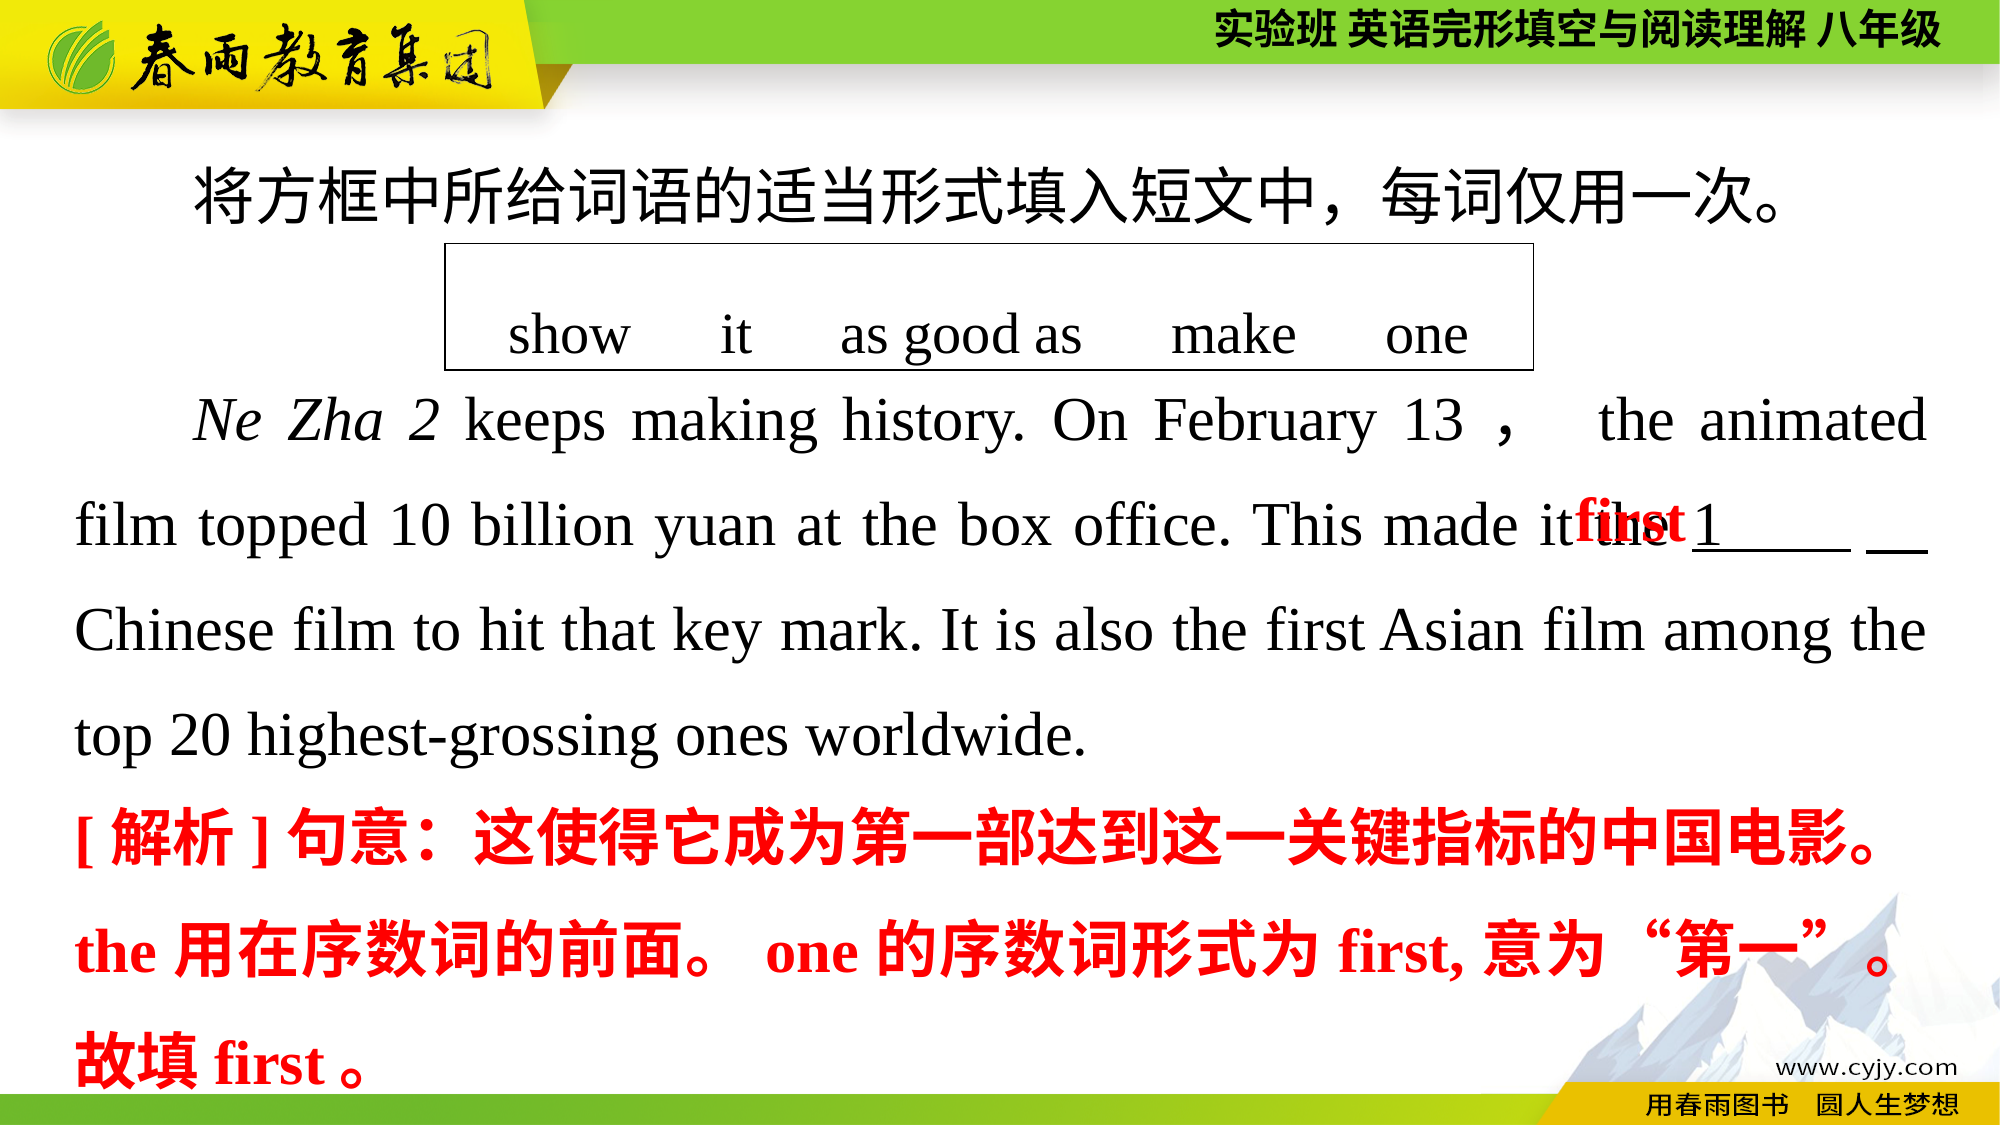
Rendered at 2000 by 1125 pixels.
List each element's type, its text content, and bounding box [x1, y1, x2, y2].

table_header show it as good as make one [446, 244, 1533, 340]
text_box first [1560, 441, 1702, 562]
text_box Ne Zha 2 keeps making history. On February 13， the animated film topped 10 billion yuan at the box office. This made it the 1 Chinese film to hit that key mark. It is also the first Asian film among the top 20 highest-grossing ones worldwide. [59, 340, 1944, 752]
picture [0, 0, 2000, 1125]
text_box [解析]句意：这使得它成为第一部达到这一关键指标的中国电影。the用在序数词的前面。one的序数词形式为first,意为“第一”。故填first。 [59, 752, 1944, 1105]
list 将方框中所给词语的适当形式填入短文中，每词仅用一次。 [59, 119, 1944, 228]
